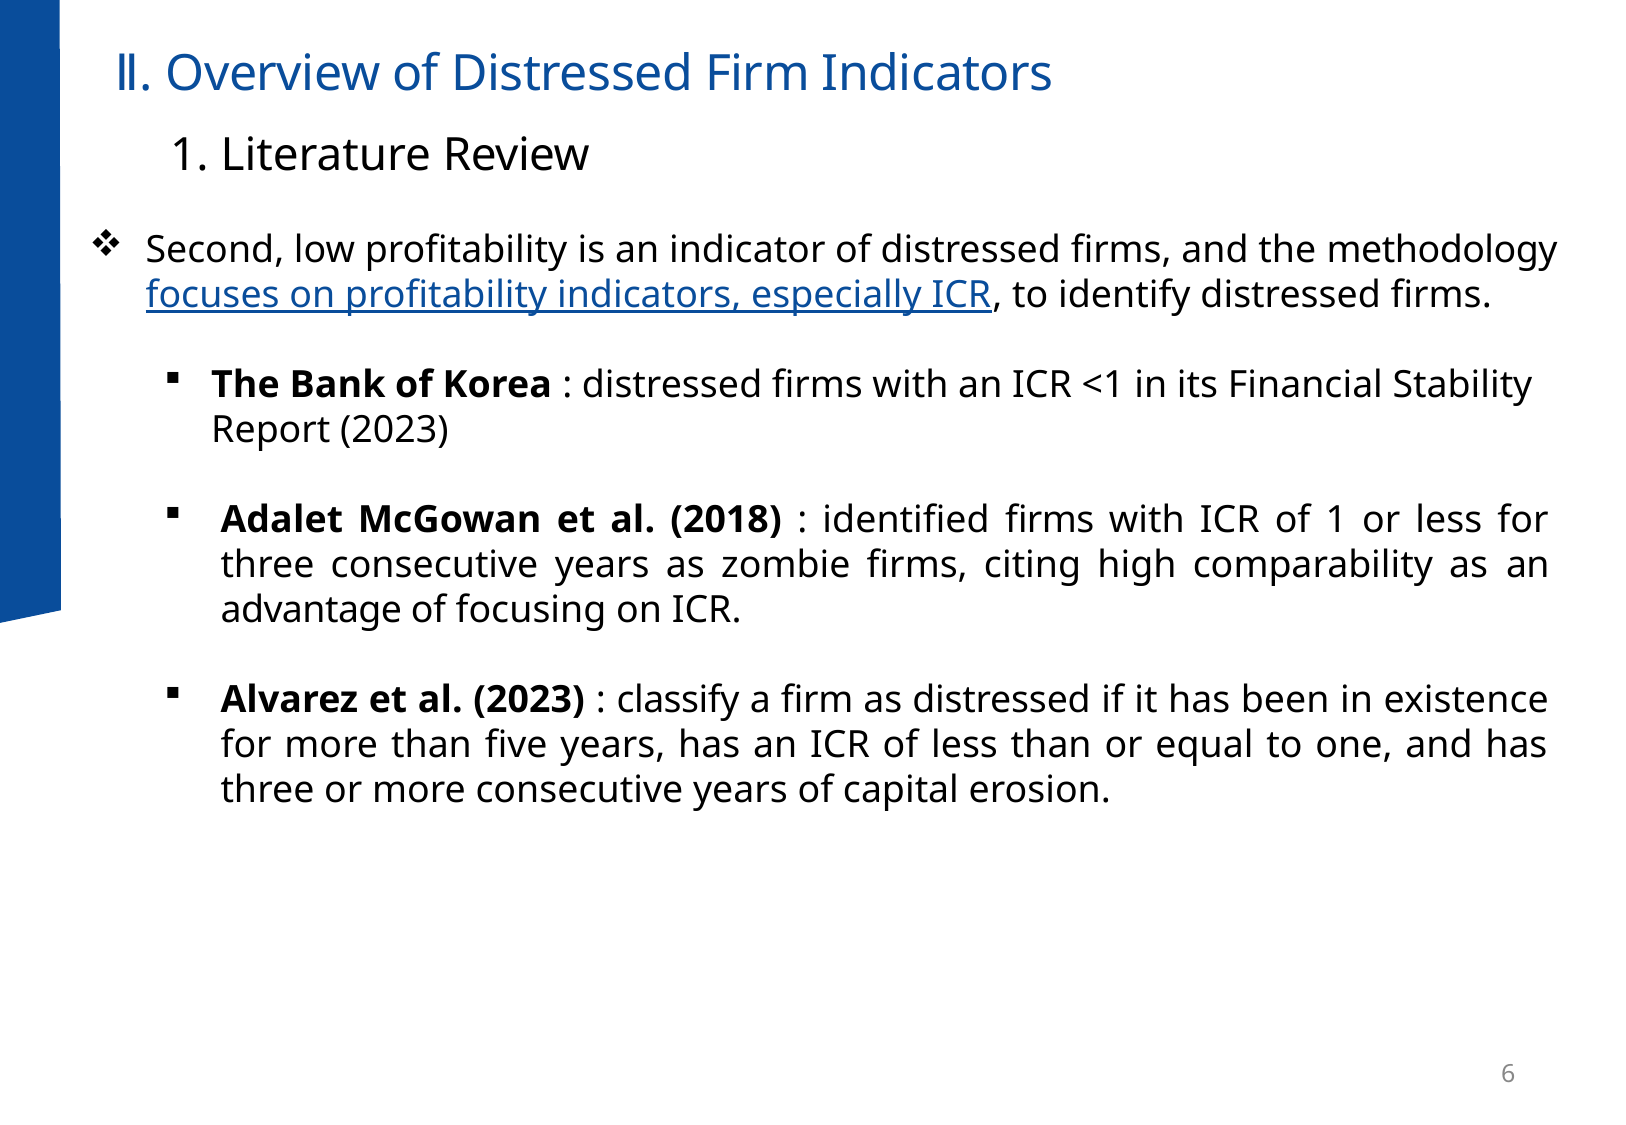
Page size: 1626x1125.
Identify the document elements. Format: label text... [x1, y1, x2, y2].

text_box 1. Literature Review Second, low profitability is an indicator of distressed firms, and the methodology focuses on profitability indicators, especially ICR, to identify distressed firms. The Bank of Korea : distressed firms with an ICR <1 in its Financial Stability Report (2023) Adalet McGowan et al. (2018) : identified firms with ICR of 1 or less for three consecutive years as zombie firms, citing high comparability as an advantage of focusing on ICR. Alvarez et al. (2023) : classify a firm as distressed if it has been in existence for more than five years, has an ICR of less than or equal to one, and has three or more consecutive years of capital erosion. [87, 122, 1581, 900]
slide_number 6 [1495, 1053, 1538, 1125]
title Ⅱ. Overview of Distressed Firm Indicators [112, 38, 1606, 229]
